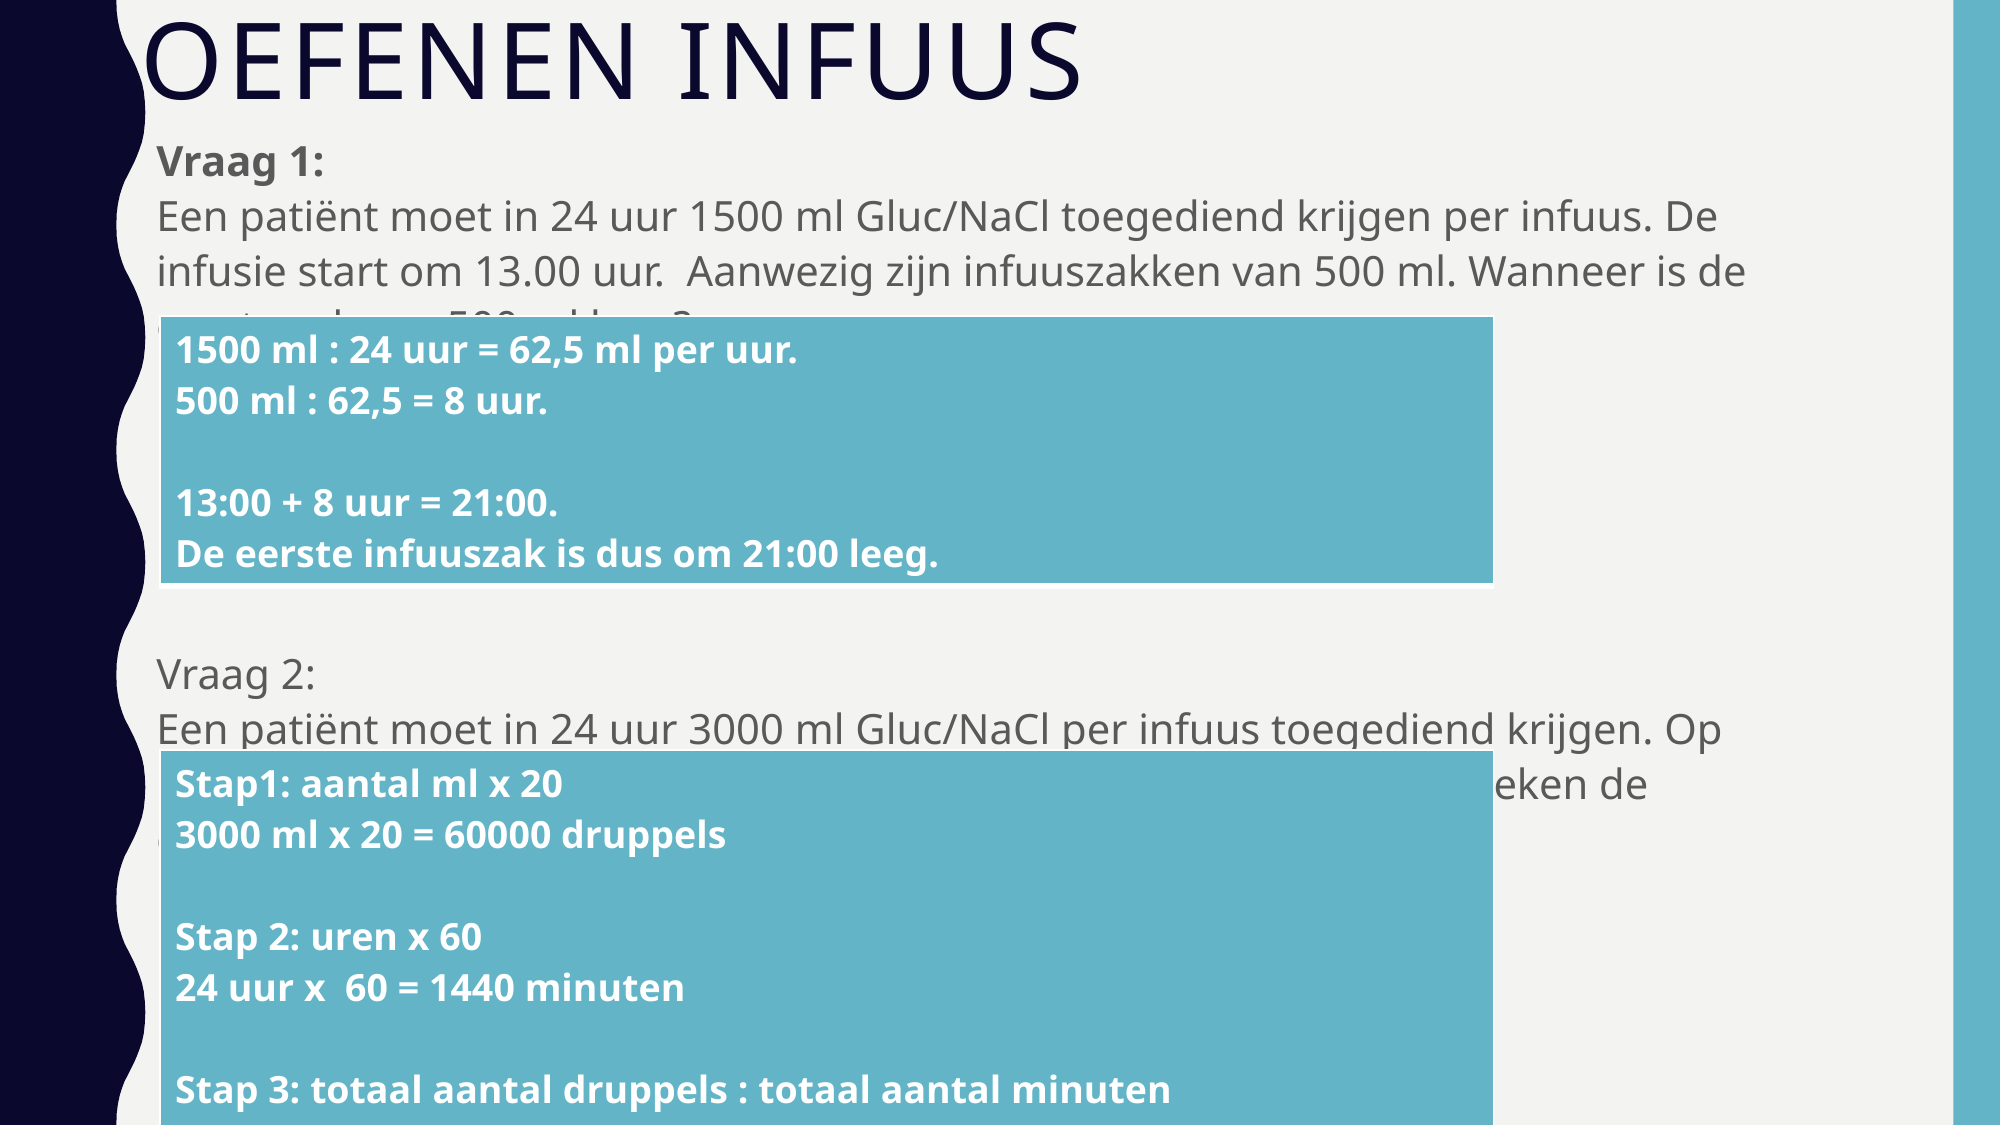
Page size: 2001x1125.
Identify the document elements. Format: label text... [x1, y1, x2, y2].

list Vraag 1: Een patiënt moet in 24 uur 1500 ml Gluc/NaCl toegediend krijgen per infuus. De infusie start om 13.00 uur. Aanwezig zijn infuuszakken van 500 ml. Wanneer is de eerste zak van 500 ml leeg? Vraag 2: Een patiënt moet in 24 uur 3000 ml Gluc/NaCl per infuus toegediend krijgen. Op hoeveel druppels per minuut moet het infuus ingesteld worden? Bereken de druppelsnelheid [141, 121, 1811, 917]
table_header 1500 ml : 24 uur = 62,5 ml per uur. 500 ml : 62,5 = 8 uur. 13:00 + 8 uur = 21:00. De eerste infuuszak is dus om 21:00 leeg. [161, 317, 1493, 583]
table_header Stap1: aantal ml x 20 3000 ml x 20 = 60000 druppels Stap 2: uren x 60 24 uur x 60 = 1440 minuten Stap 3: totaal aantal druppels : totaal aantal minuten 60000 : 1440 = 41 a 42 druppels/minuut [161, 751, 1493, 1125]
title Oefenen infuus [125, 0, 1795, 245]
